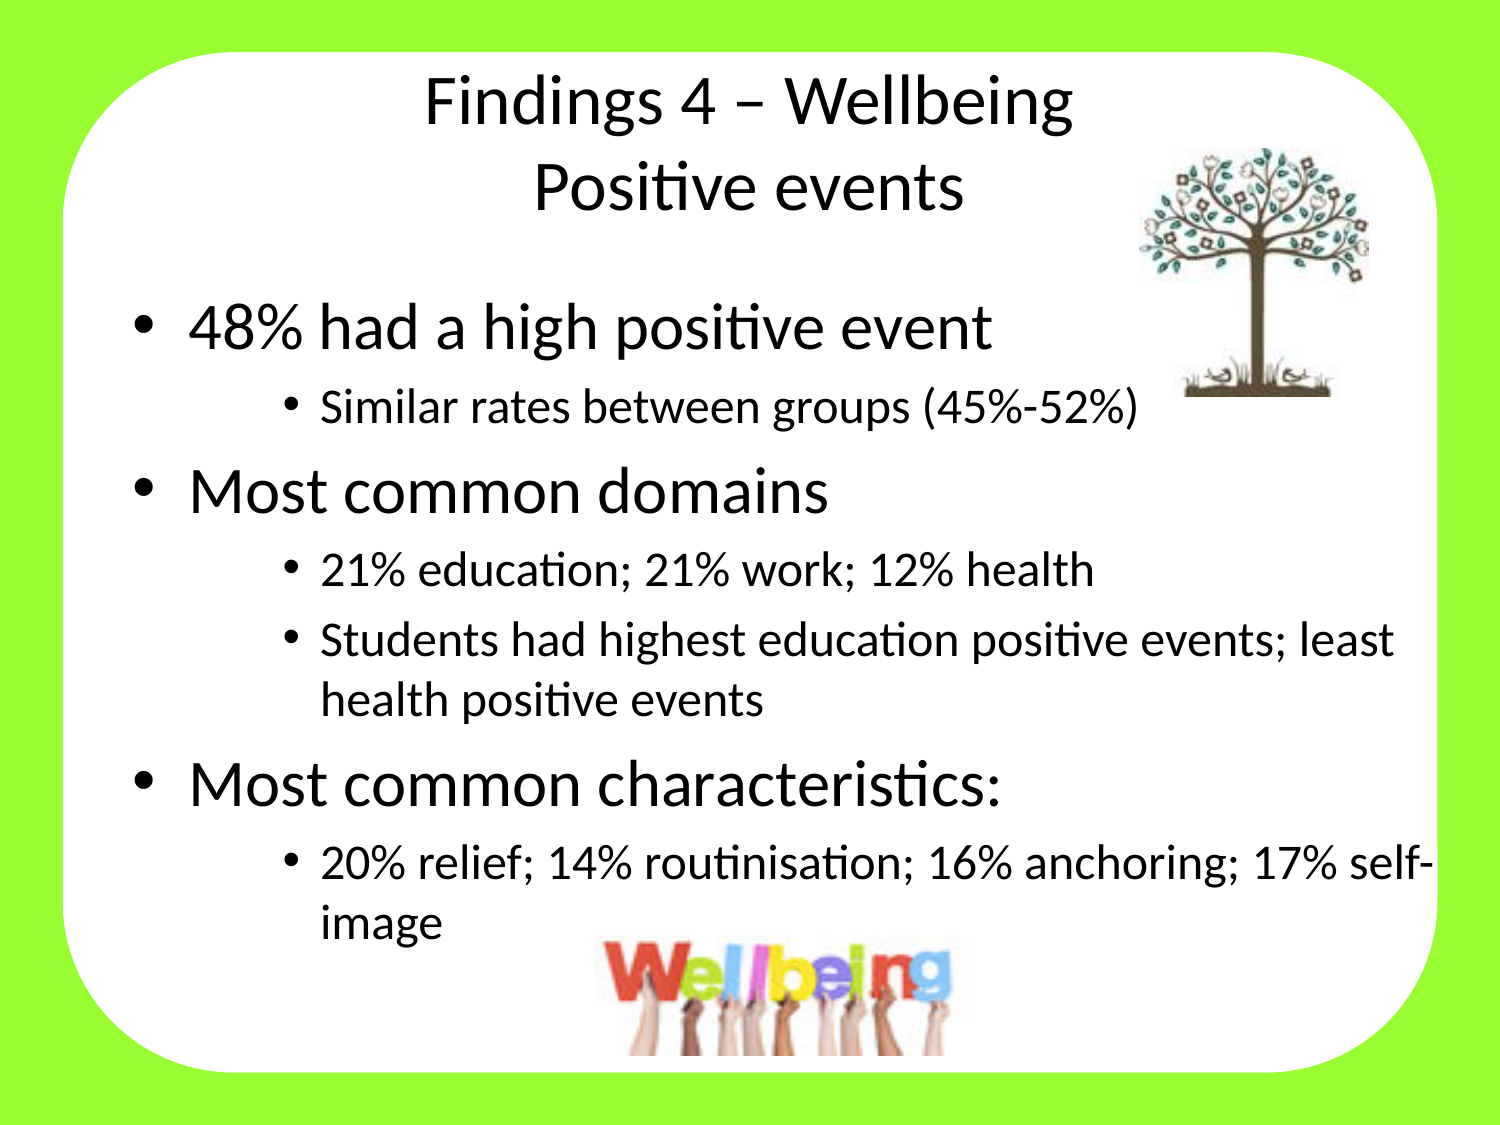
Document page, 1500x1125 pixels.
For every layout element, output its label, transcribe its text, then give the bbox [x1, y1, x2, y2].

picture [593, 892, 971, 1056]
list 48% had a high positive event Similar rates between groups (45%-52%) Most common domains 21% education; 21% work; 12% health Students had highest education positive events; least health positive events Most common characteristics: 20% relief; 14% routinisation; 16% anchoring; 17% self-image [117, 275, 1468, 1019]
picture [1139, 148, 1370, 398]
title Findings 4 – Wellbeing Positive events [75, 45, 1425, 233]
